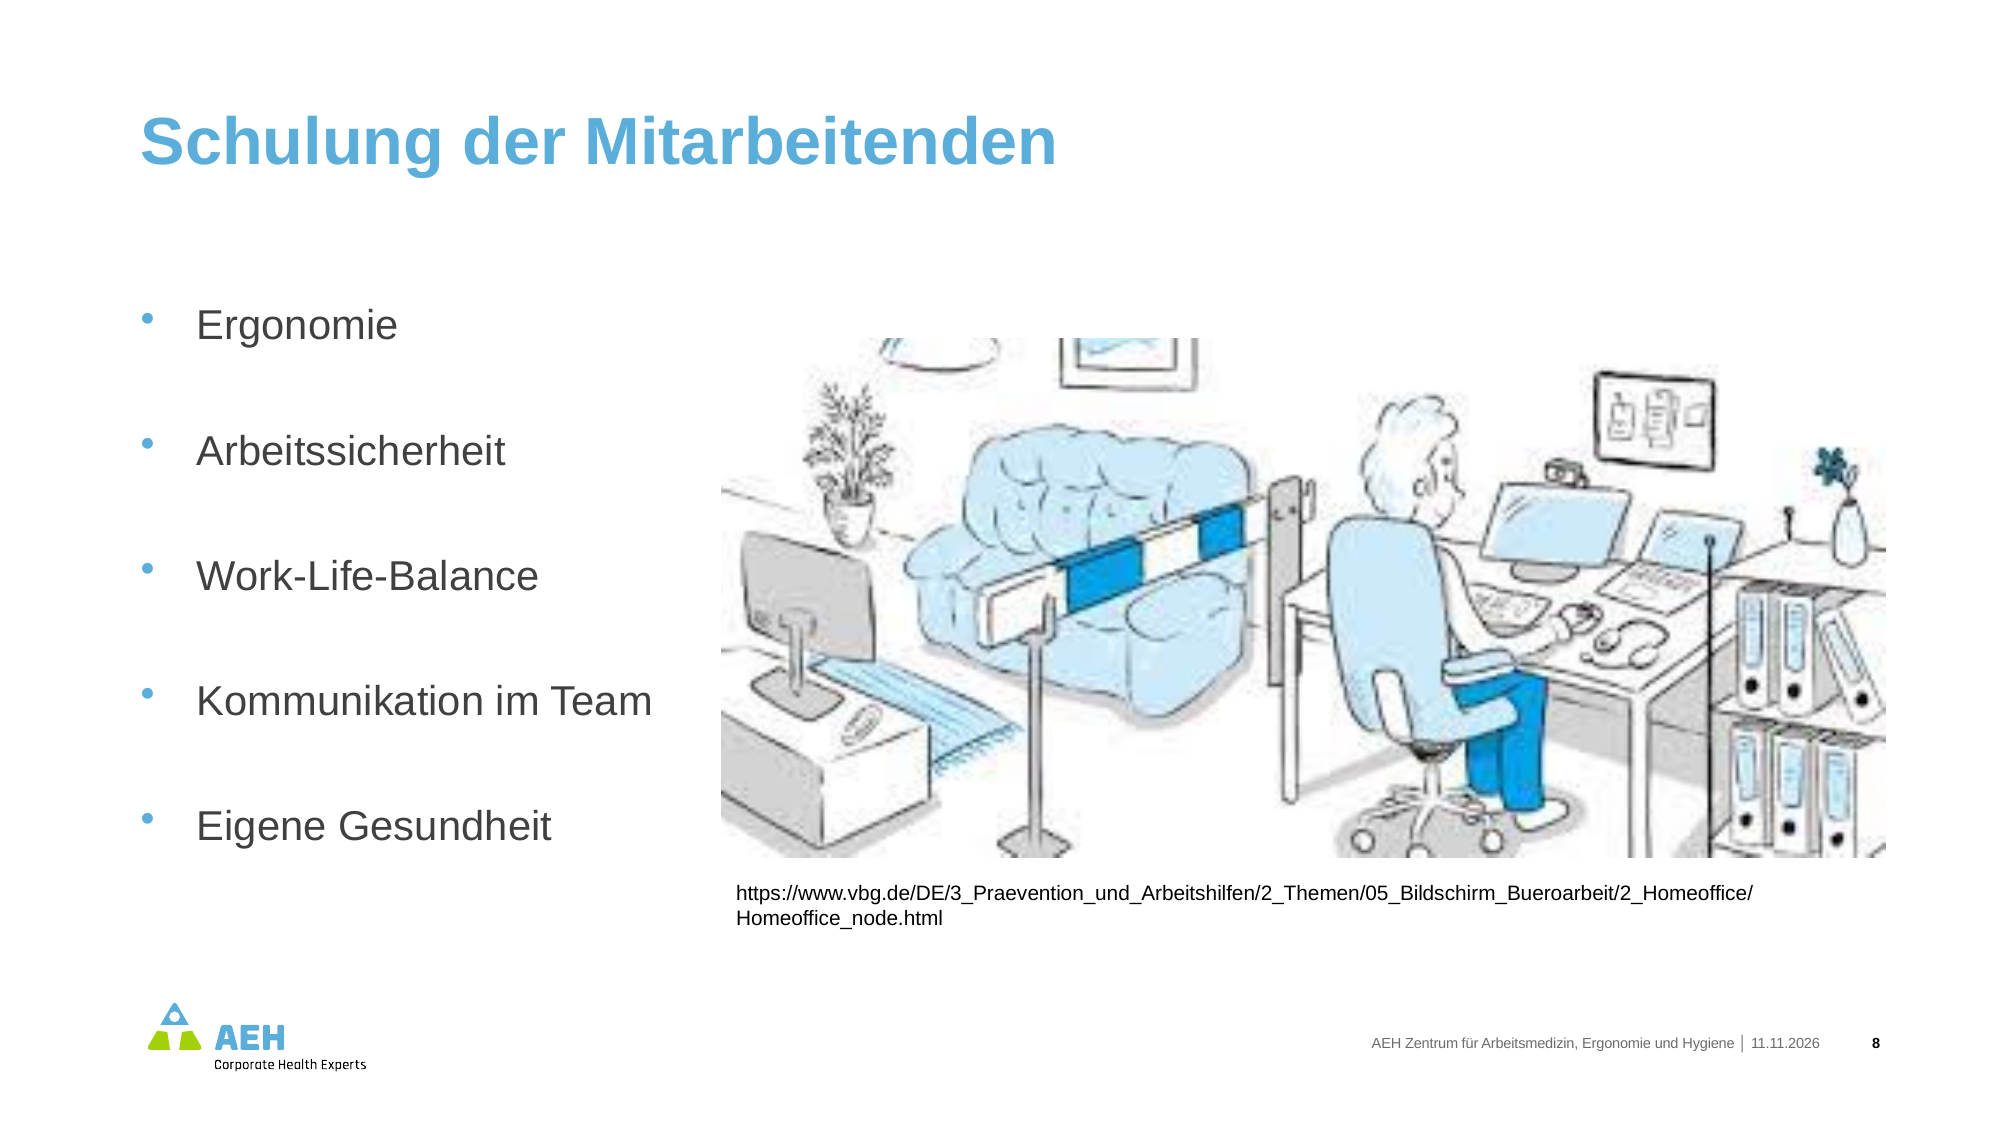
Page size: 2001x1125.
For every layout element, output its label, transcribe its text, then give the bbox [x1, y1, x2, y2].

text_box https://www.vbg.de/DE/3_Praevention_und_Arbeitshilfen/2_Themen/05_Bildschirm_Bueroarbeit/2_Homeoffice/Homeoffice_node.html [721, 872, 1886, 937]
title Schulung der Mitarbeitenden [125, 89, 1886, 257]
list Ergonomie Arbeitssicherheit Work-Life-Balance Kommunikation im Team Eigene Gesundheit [125, 290, 975, 1000]
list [721, 337, 1886, 859]
